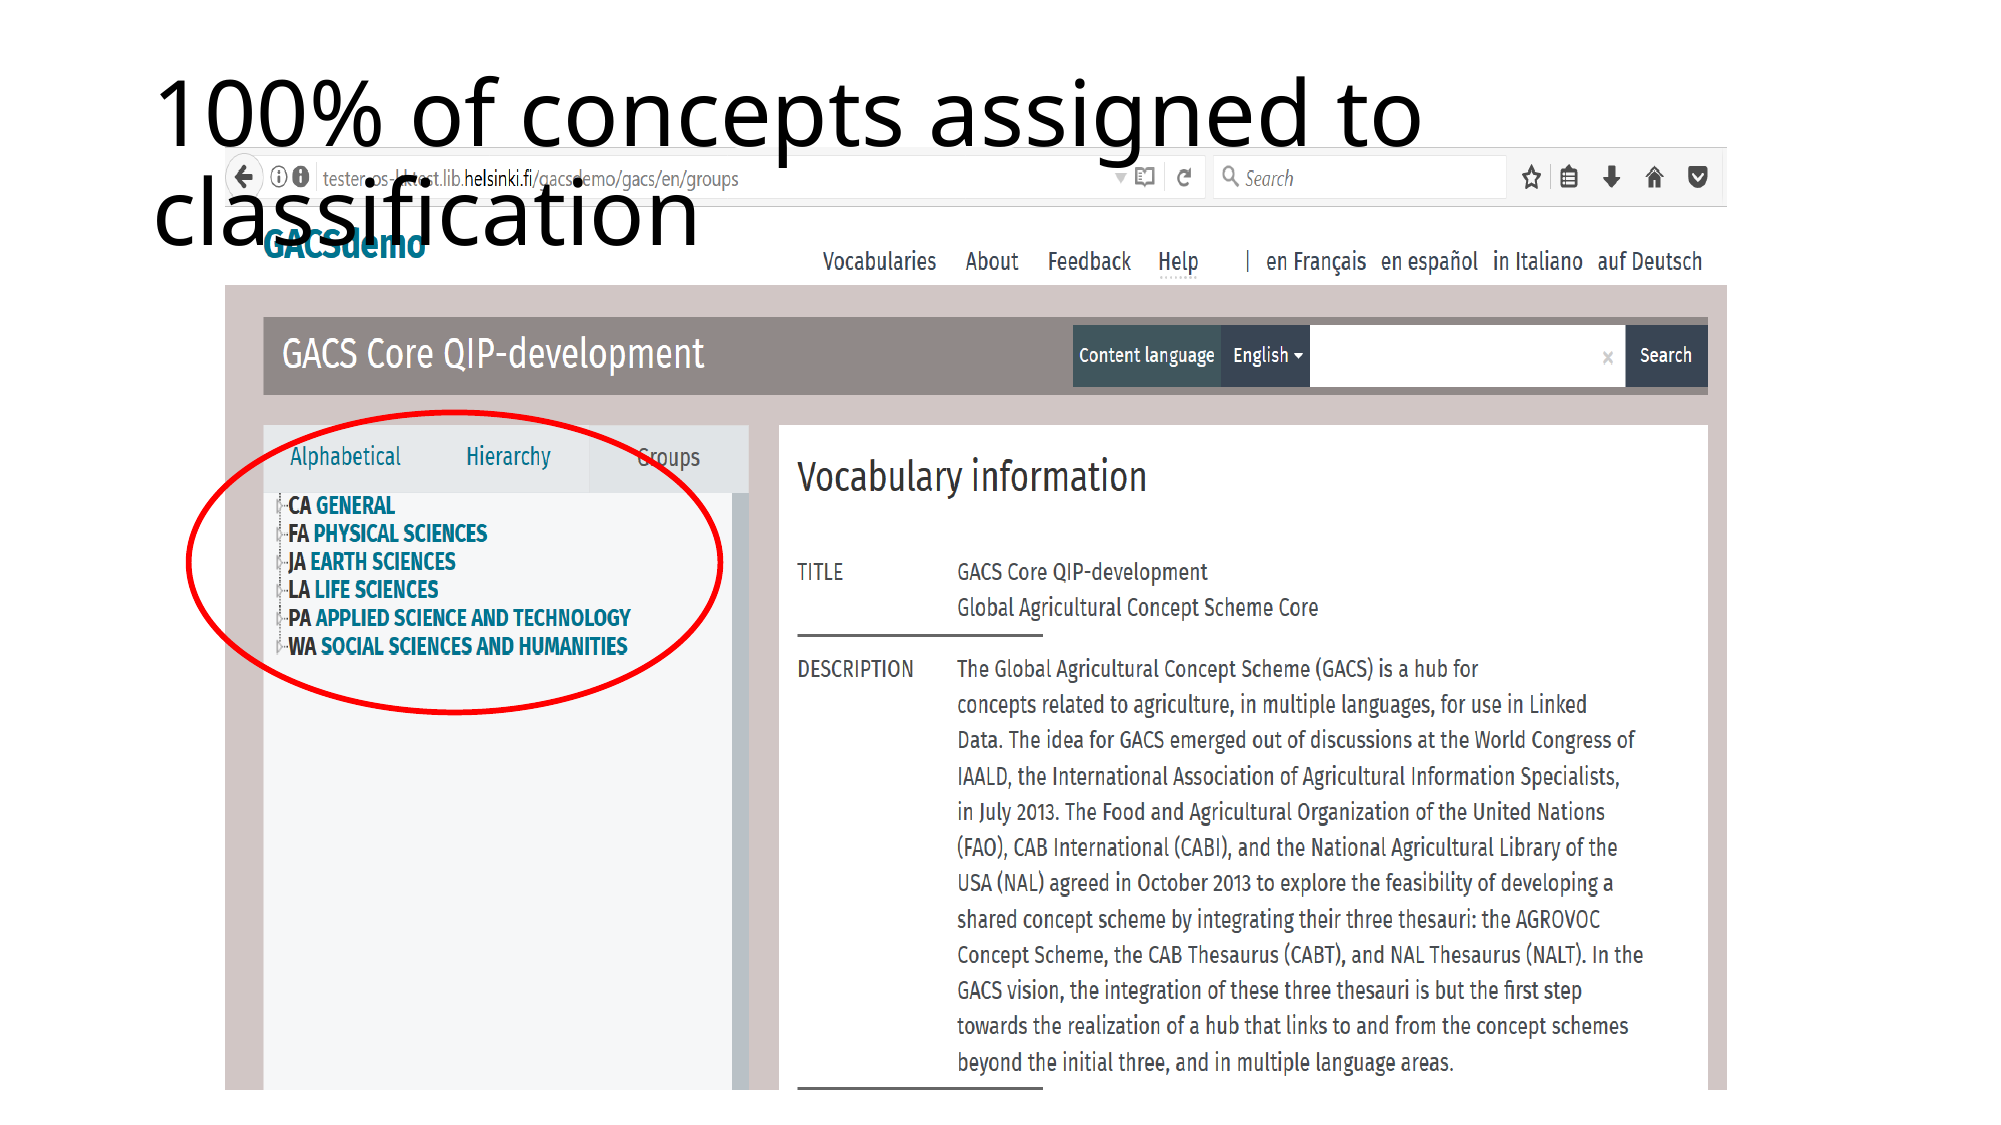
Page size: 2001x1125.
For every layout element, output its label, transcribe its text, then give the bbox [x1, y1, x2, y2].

text_box 100% of concepts assigned to classification [137, 59, 1863, 278]
text_box [187, 485, 225, 640]
picture [225, 147, 1727, 1090]
